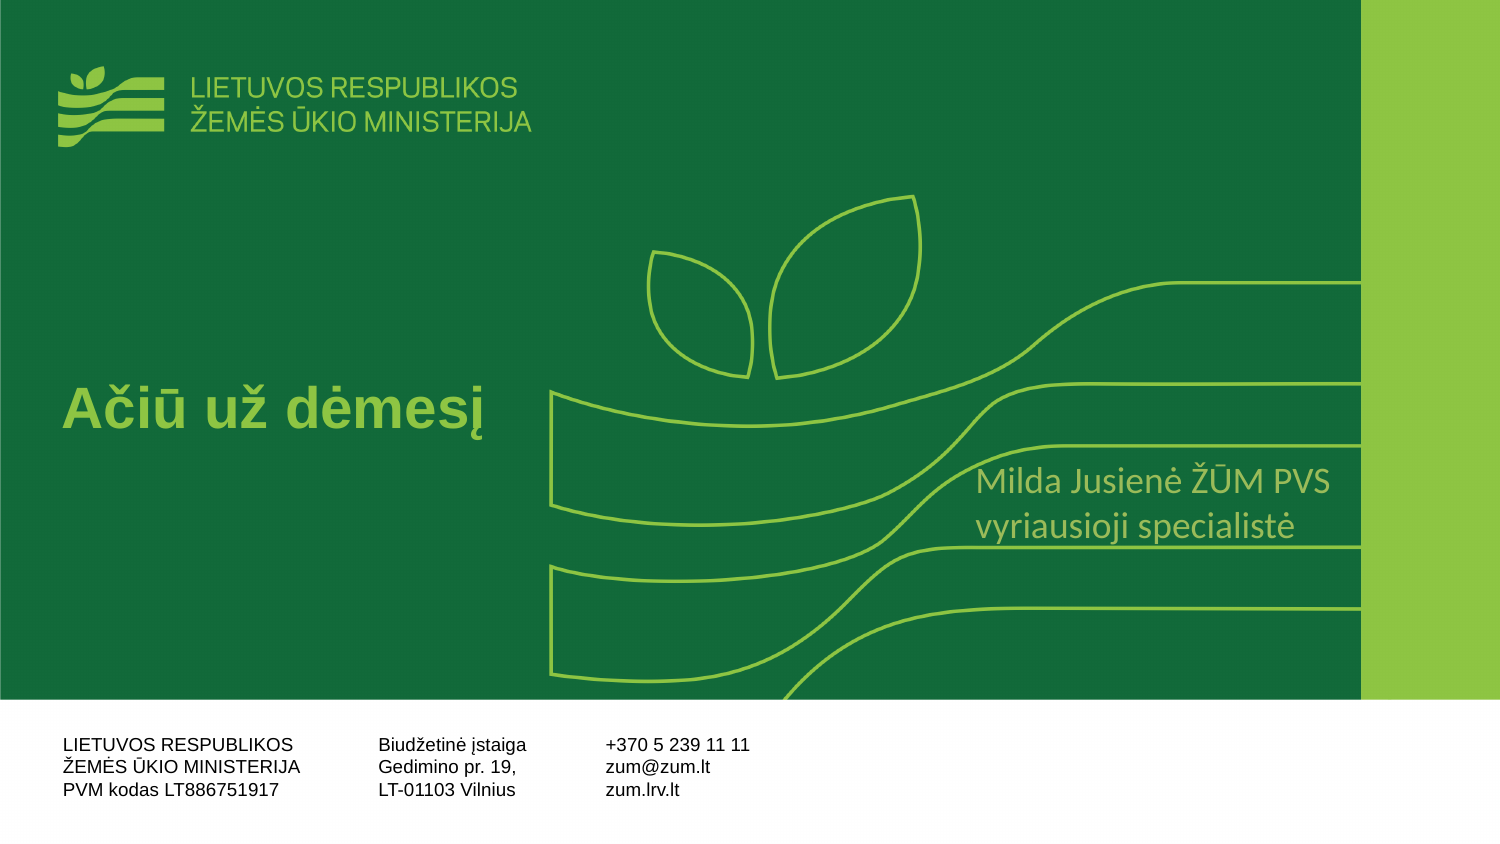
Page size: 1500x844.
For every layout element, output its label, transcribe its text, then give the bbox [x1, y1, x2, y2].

text_box Milda Jusienė ŽŪM PVS vyriausioji specialistė [960, 449, 1349, 554]
text_box Ačiū už dėmesį [46, 363, 516, 448]
text_box +370 5 239 11 11 zum@zum.lt zum.lrv.lt [590, 725, 771, 808]
text_box LIETUVOS RESPUBLIKOS ŽEMĖS ŪKIO MINISTERIJA PVM kodas LT886751917 [48, 725, 316, 808]
text_box Biudžetinė įstaiga Gedimino pr. 19, LT-01103 Vilnius [363, 725, 542, 808]
picture [0, 0, 1500, 844]
